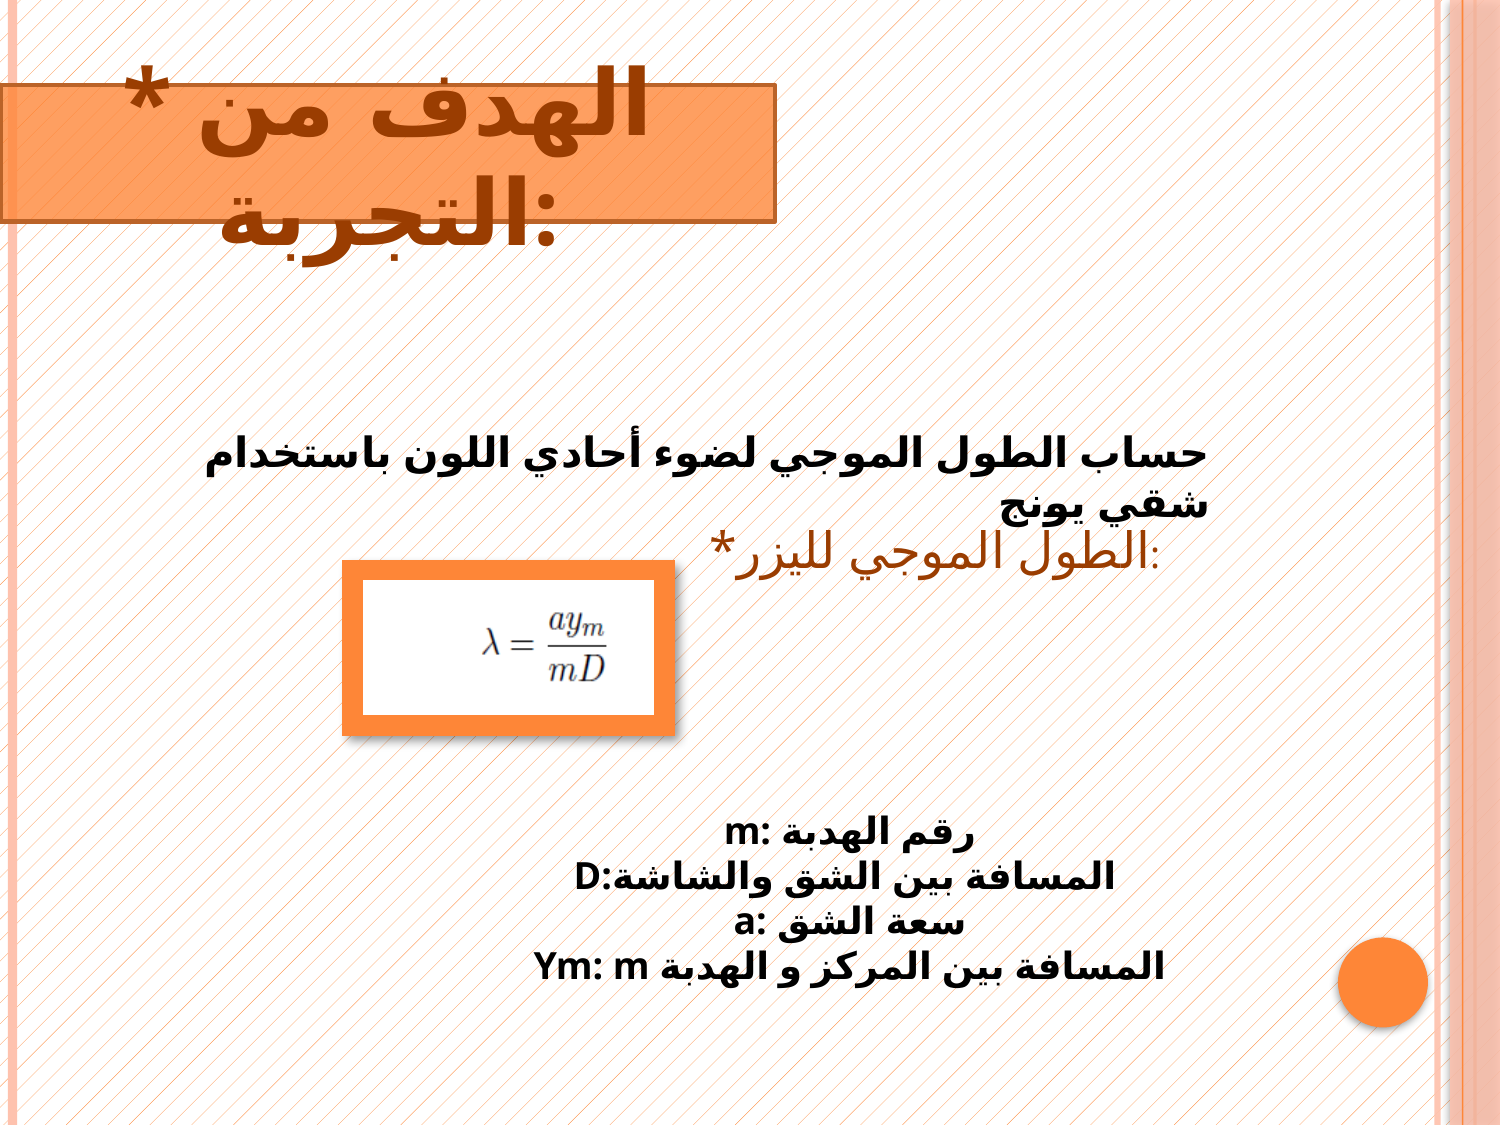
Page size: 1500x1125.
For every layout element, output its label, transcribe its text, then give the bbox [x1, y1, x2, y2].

text_box حساب الطول الموجي لضوء أحادي اللون باستخدام شقي يونج [174, 418, 1225, 604]
text_box m: رقم الهدبة D:المسافة بين الشق والشاشة a: سعة الشق Ym: m المسافة بين المركز و الهدبة [474, 799, 1225, 995]
picture [361, 579, 655, 716]
text_box *الطول الموجي لليزر: [574, 510, 1175, 586]
text_box * الهدف من التجربة: [0, 83, 777, 224]
